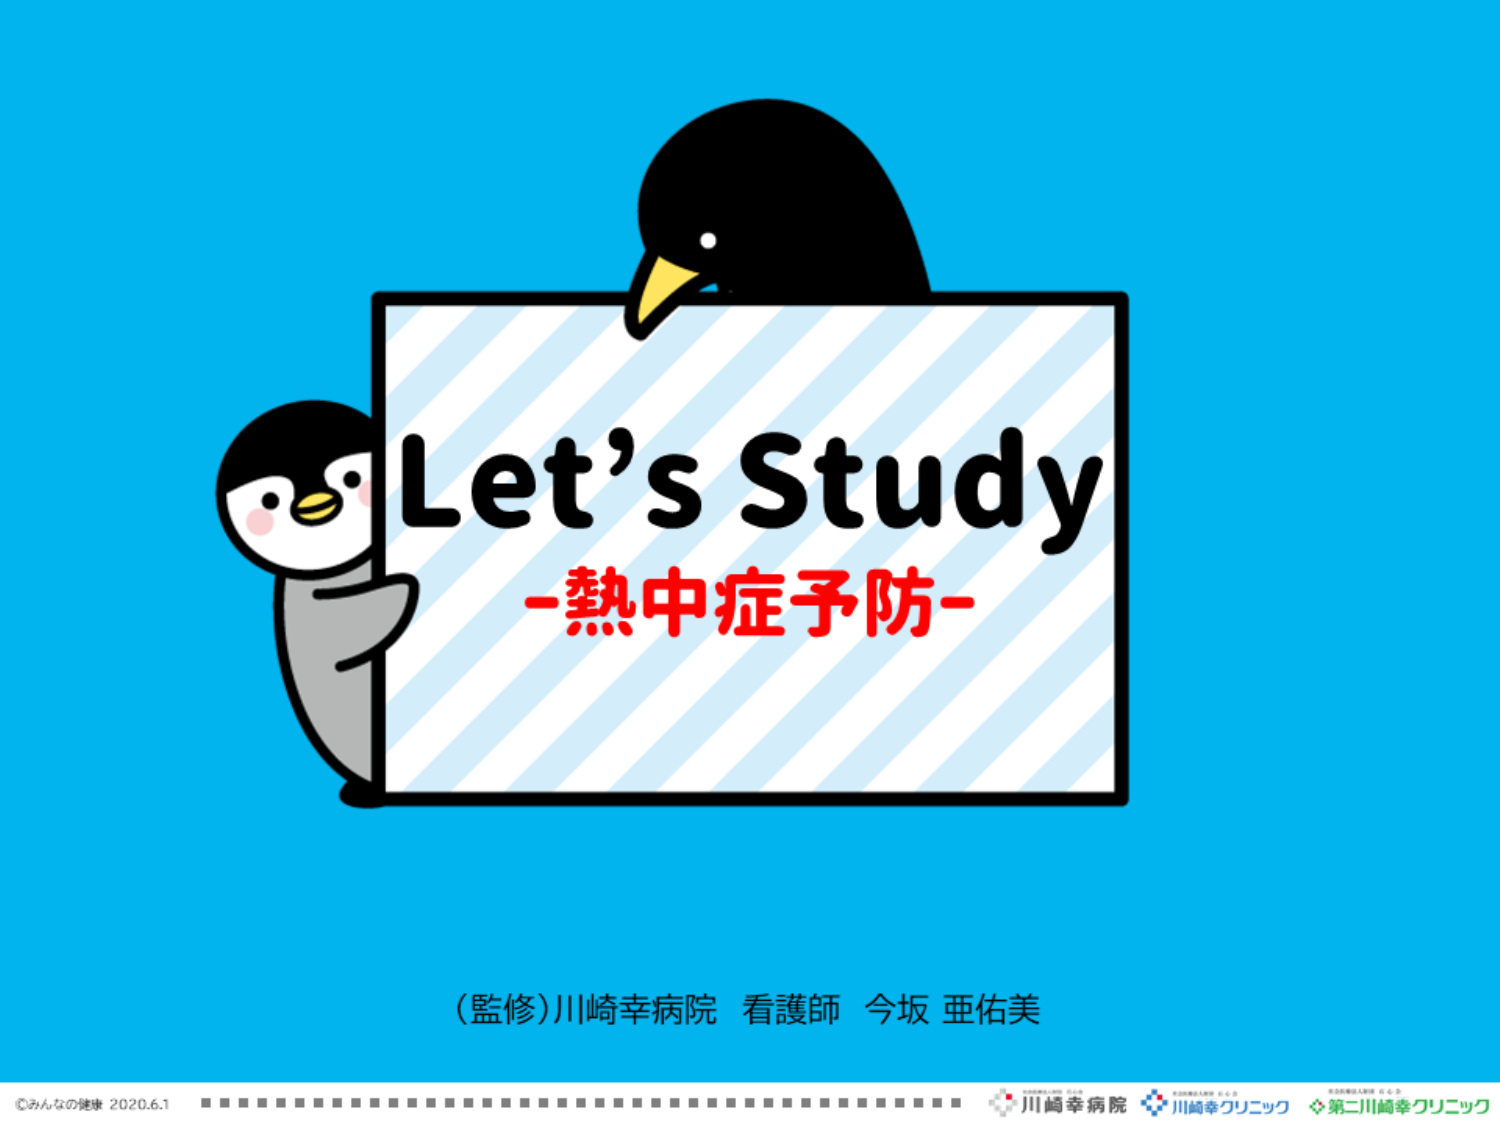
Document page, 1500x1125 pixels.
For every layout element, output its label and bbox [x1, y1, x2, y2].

picture [0, 1083, 1500, 1125]
picture [218, 100, 1127, 807]
